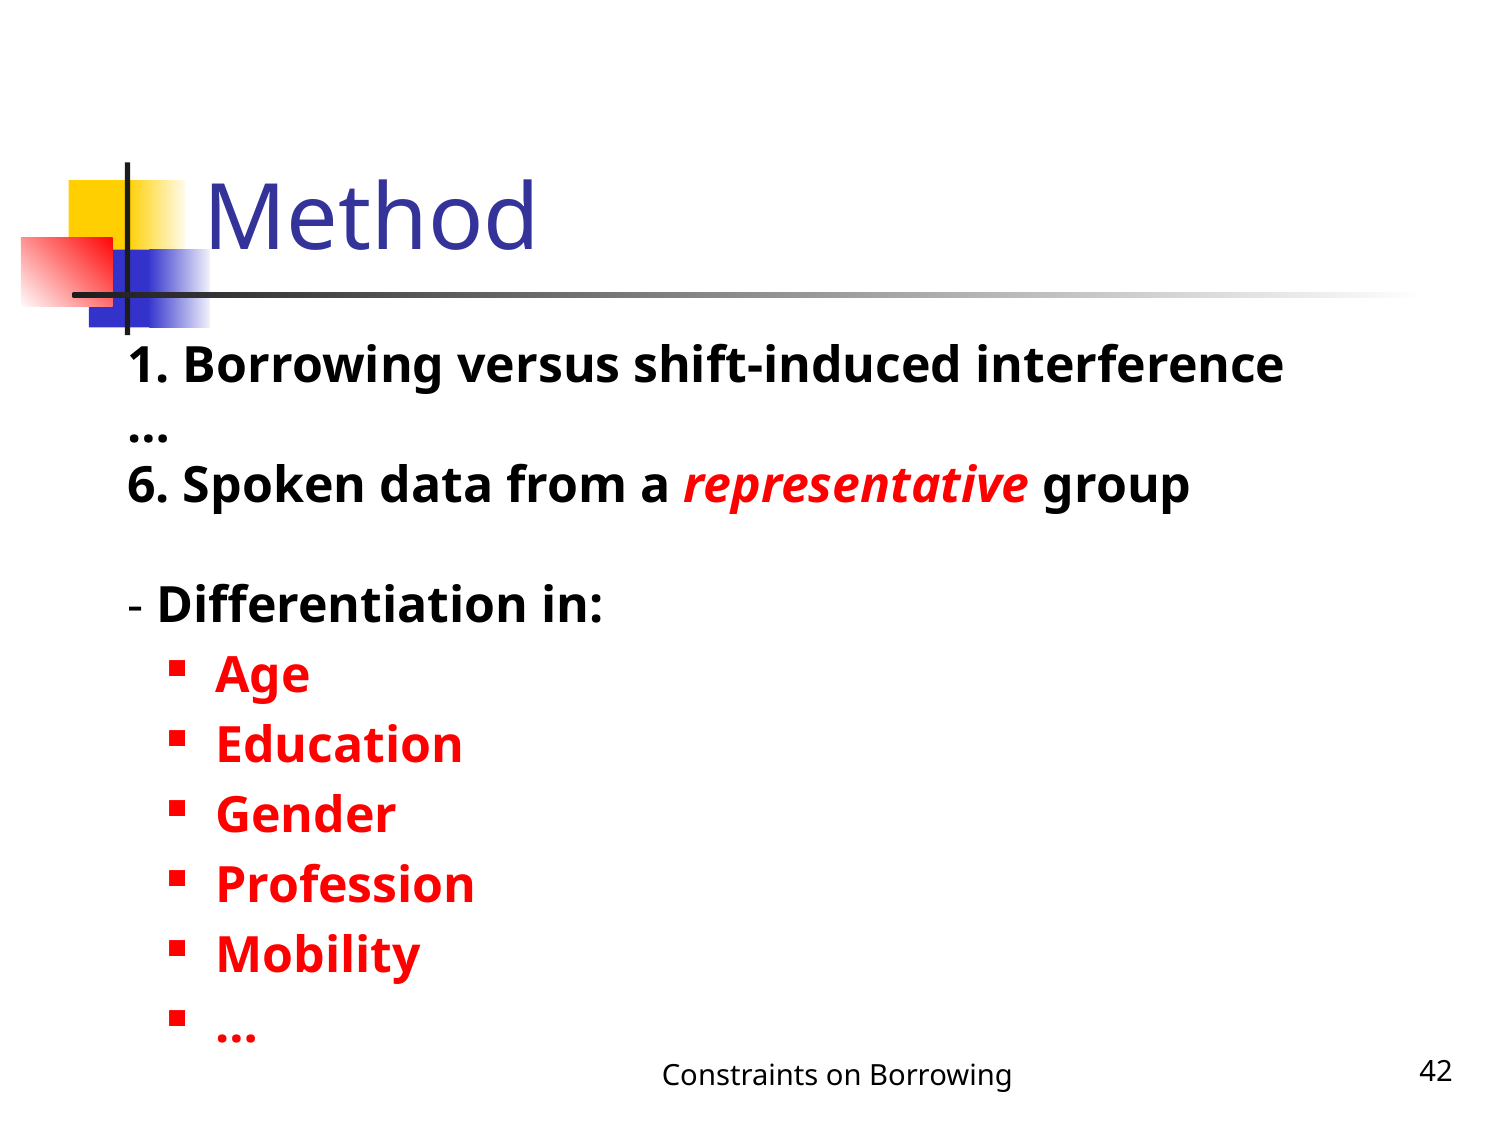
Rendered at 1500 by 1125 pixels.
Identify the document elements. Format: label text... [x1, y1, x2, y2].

slide_number 42 [1154, 1023, 1468, 1100]
text_box 1. Borrowing versus shift-induced interference … 6. Spoken data from a representative group - Differentiation in: Age Education Gender Profession Mobility … [112, 324, 1388, 1060]
title Method [188, 34, 1468, 276]
footer Constraints on Borrowing [599, 1060, 1076, 1100]
